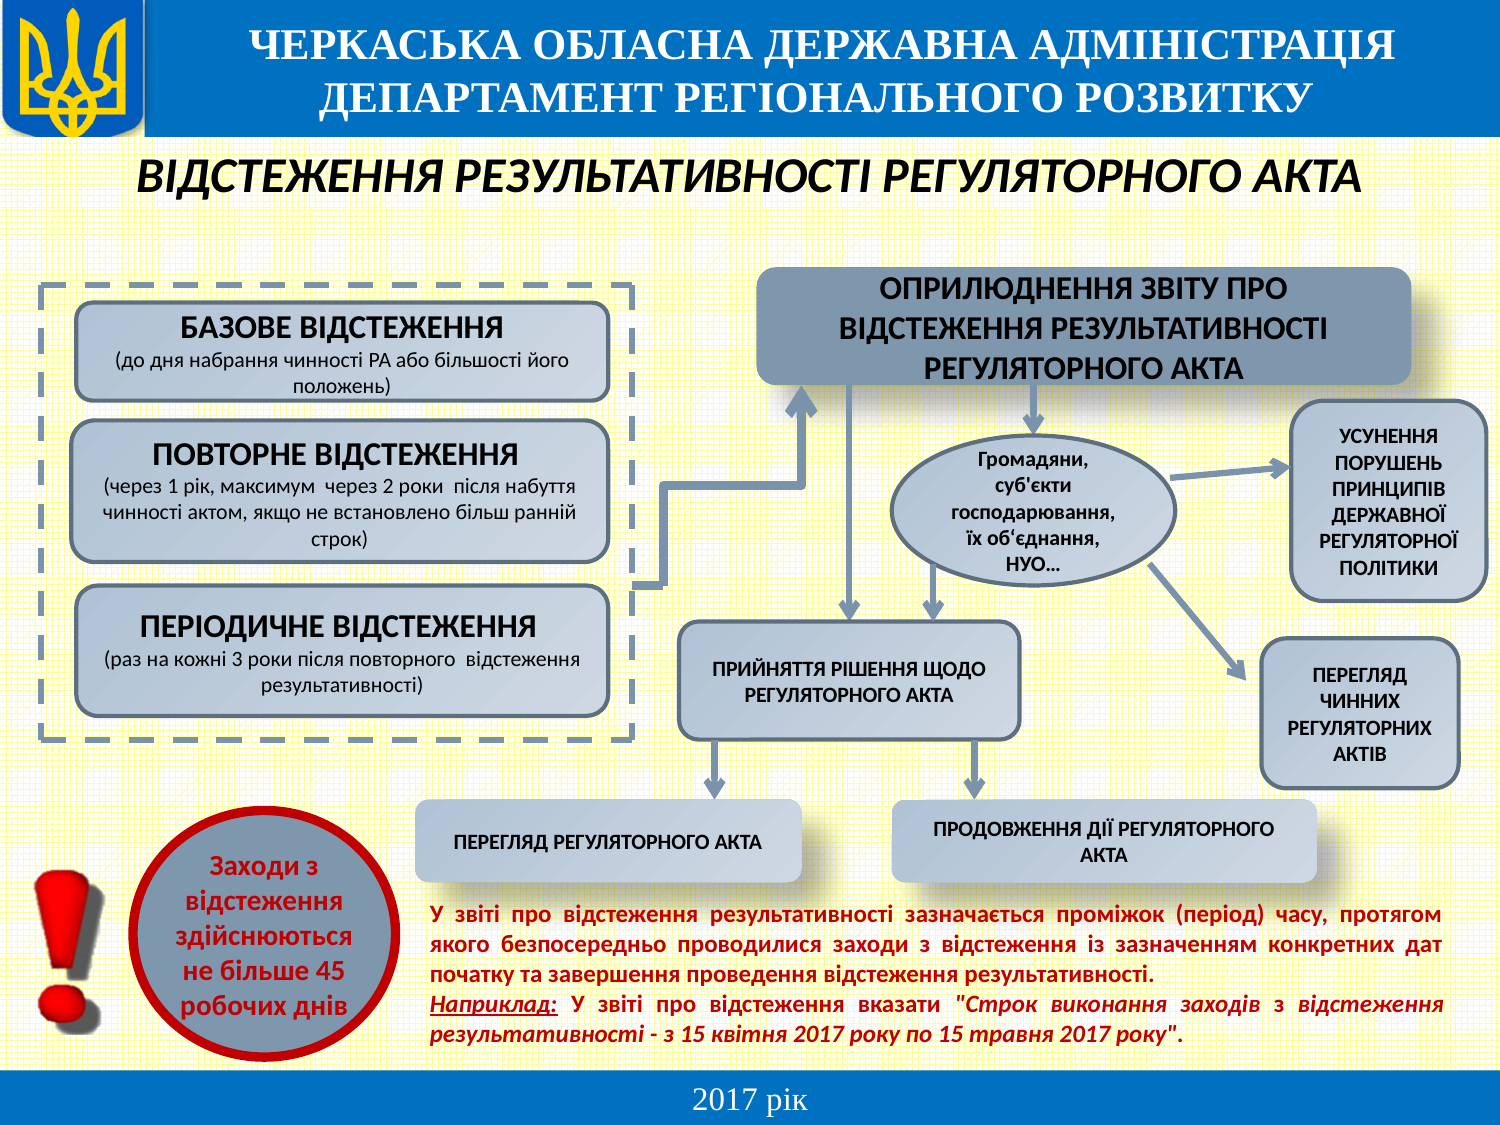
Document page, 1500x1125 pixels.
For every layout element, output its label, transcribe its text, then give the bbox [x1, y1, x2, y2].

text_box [1169, 466, 1292, 479]
text_box ОПРИЛЮДНЕННЯ ЗВІТУ ПРО ВІДСТЕЖЕННЯ РЕЗУЛЬТАТИВНОСТІ РЕГУЛЯТОРНОГО АКТА [754, 265, 1414, 388]
text_box БАЗОВЕ ВІДСТЕЖЕННЯ (до дня набрання чинності РА або більшості його положень) [74, 300, 611, 403]
text_box ПЕРІОДИЧНЕ ВІДСТЕЖЕННЯ (раз на кожні 3 роки після повторного відстеження результативності) [74, 583, 611, 719]
text_box Заходи з відстеження здійснюються не більше 45 робочих днів [131, 808, 398, 1060]
text_box ПРИЙНЯТТЯ РІШЕННЯ ЩОДО РЕГУЛЯТОРНОГО АКТА [676, 619, 1022, 742]
text_box ПЕРЕГЛЯД ЧИННИХ РЕГУЛЯТОРНИХ АКТІВ [1259, 636, 1461, 791]
text_box УСУНЕННЯ ПОРУШЕНЬ ПРИНЦИПІВ ДЕРЖАВНОЇ РЕГУЛЯТОРНОЇ ПОЛІТИКИ [1289, 398, 1489, 604]
list 2017 рік [0, 1070, 1500, 1125]
text_box У звіті про відстеження результативності зазначається проміжок (період) часу, протягом якого безпосередньо проводилися заходи з відстеження із зазначенням конкретних дат початку та завершення проведення відстеження результативності. Наприклад: У звіті про відстеження вказати "Строк виконання заходів з відстеження результативності - з 15 квітня 2017 року по 15 травня 2017 року". [415, 890, 1459, 1055]
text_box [631, 416, 833, 555]
text_box ПЕРЕГЛЯД РЕГУЛЯТОРНОГО АКТА [412, 797, 804, 885]
picture [0, 0, 145, 151]
text_box ВІДСТЕЖЕННЯ РЕЗУЛЬТАТИВНОСТІ РЕГУЛЯТОРНОГО АКТА [0, 137, 1500, 208]
title ЧЕРКАСЬКА ОБЛАСНА ДЕРЖАВНА АДМІНІСТРАЦІЯ ДЕПАРТАМЕНТ РЕГІОНАЛЬНОГО РОЗВИТКУ [151, 0, 1500, 137]
text_box ПРОДОВЖЕННЯ ДІЇ РЕГУЛЯТОРНОГО АКТА [889, 797, 1319, 885]
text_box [1149, 563, 1247, 681]
text_box Громадяни, суб'єкти господарювання, їх об‘єднання, НУО… [889, 433, 1178, 588]
text_box ПОВТОРНЕ ВІДСТЕЖЕННЯ (через 1 рік, максимум через 2 роки після набуття чинності актом, якщо не встановлено більш ранній строк) [69, 418, 611, 565]
picture [0, 863, 128, 1035]
